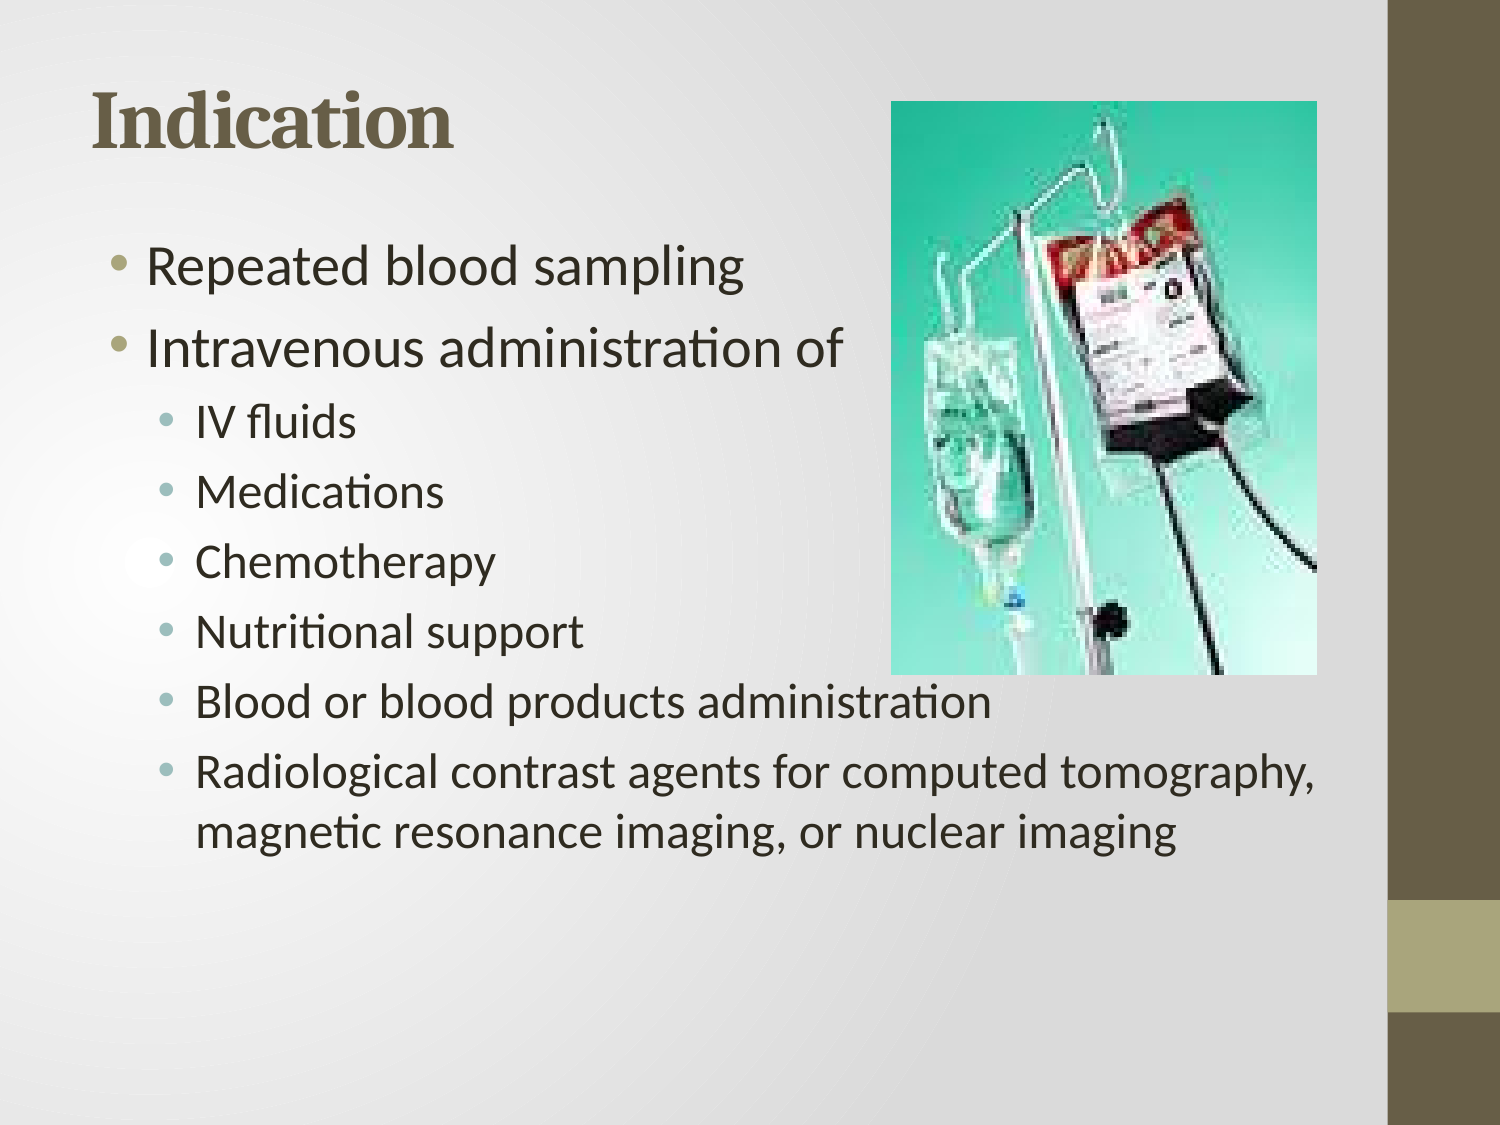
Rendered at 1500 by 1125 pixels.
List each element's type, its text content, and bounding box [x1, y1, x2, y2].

title Indication [75, 45, 1353, 185]
picture [891, 101, 1318, 675]
list Repeated blood sampling Intravenous administration of IV fluids Medications Chemotherapy Nutritional support Blood or blood products administration Radiological contrast agents for computed tomography, magnetic resonance imaging, or nuclear imaging [75, 219, 1353, 1050]
